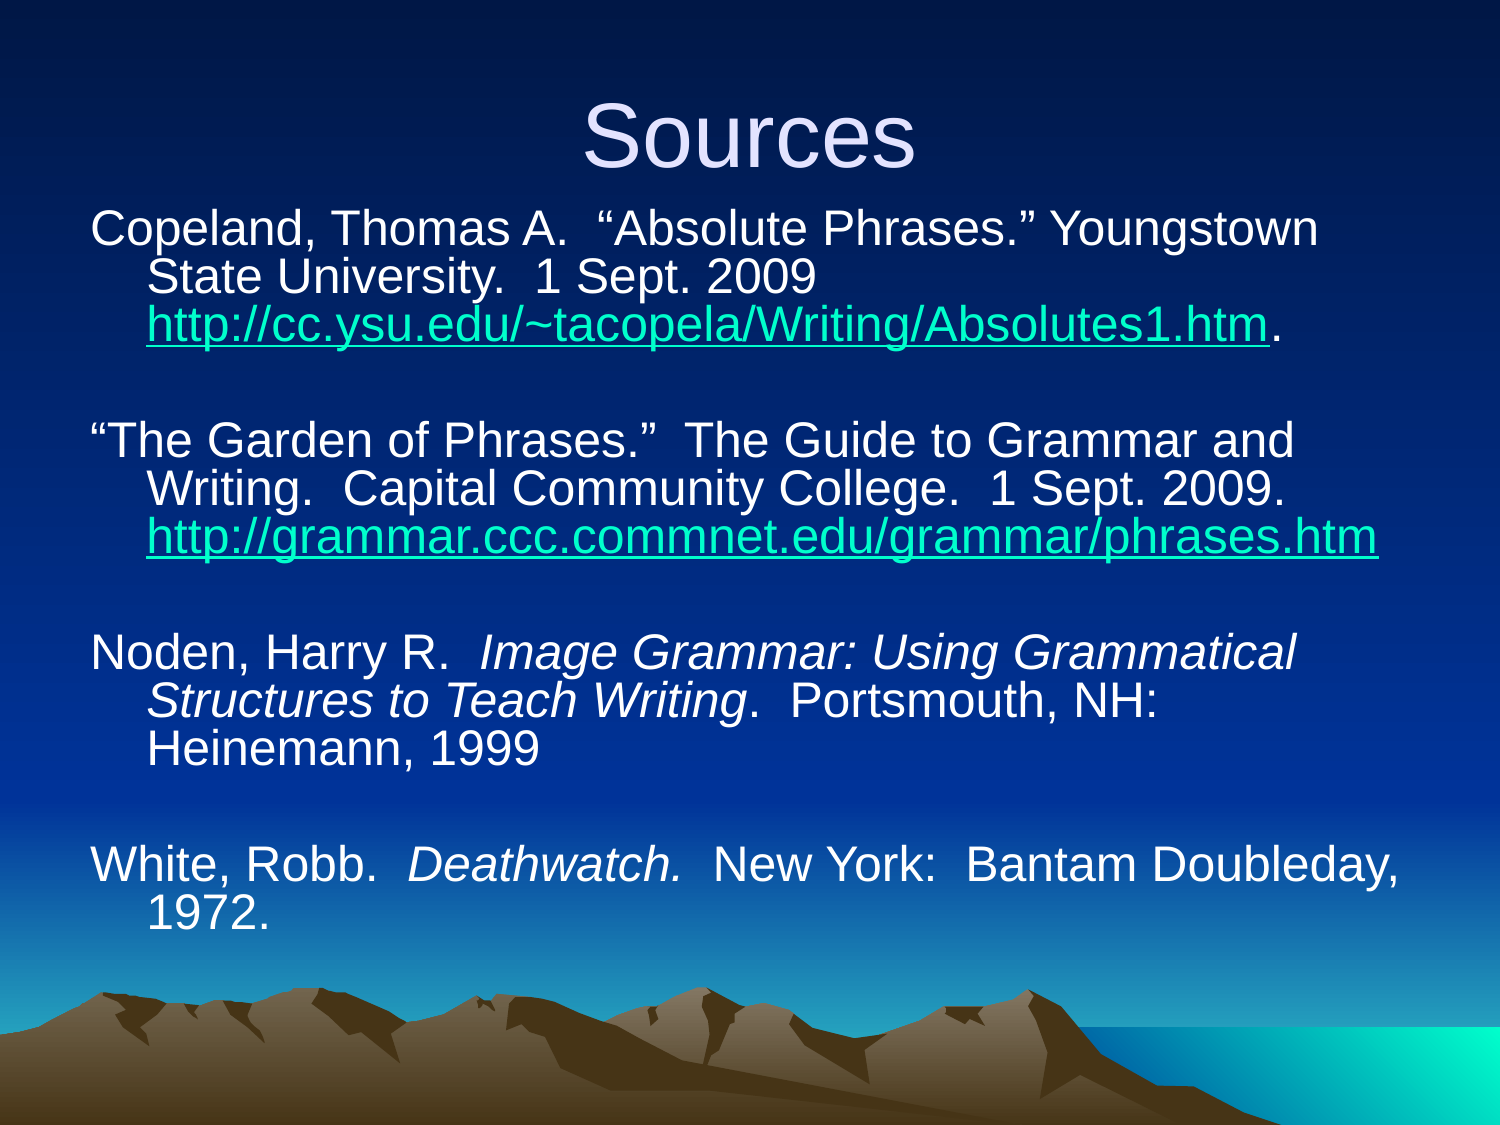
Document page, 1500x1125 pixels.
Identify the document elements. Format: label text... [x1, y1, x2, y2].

list Copeland, Thomas A. “Absolute Phrases.” Youngstown State University. 1 Sept. 2009 http://cc.ysu.edu/~tacopela/Writing/Absolutes1.htm. “The Garden of Phrases.” The Guide to Grammar and Writing. Capital Community College. 1 Sept. 2009. http://grammar.ccc.commnet.edu/grammar/phrases.htm Noden, Harry R. Image Grammar: Using Grammatical Structures to Teach Writing. Portsmouth, NH: Heinemann, 1999 White, Robb. Deathwatch. New York: Bantam Doubleday, 1972. [75, 200, 1425, 988]
title Sources [75, 37, 1425, 200]
